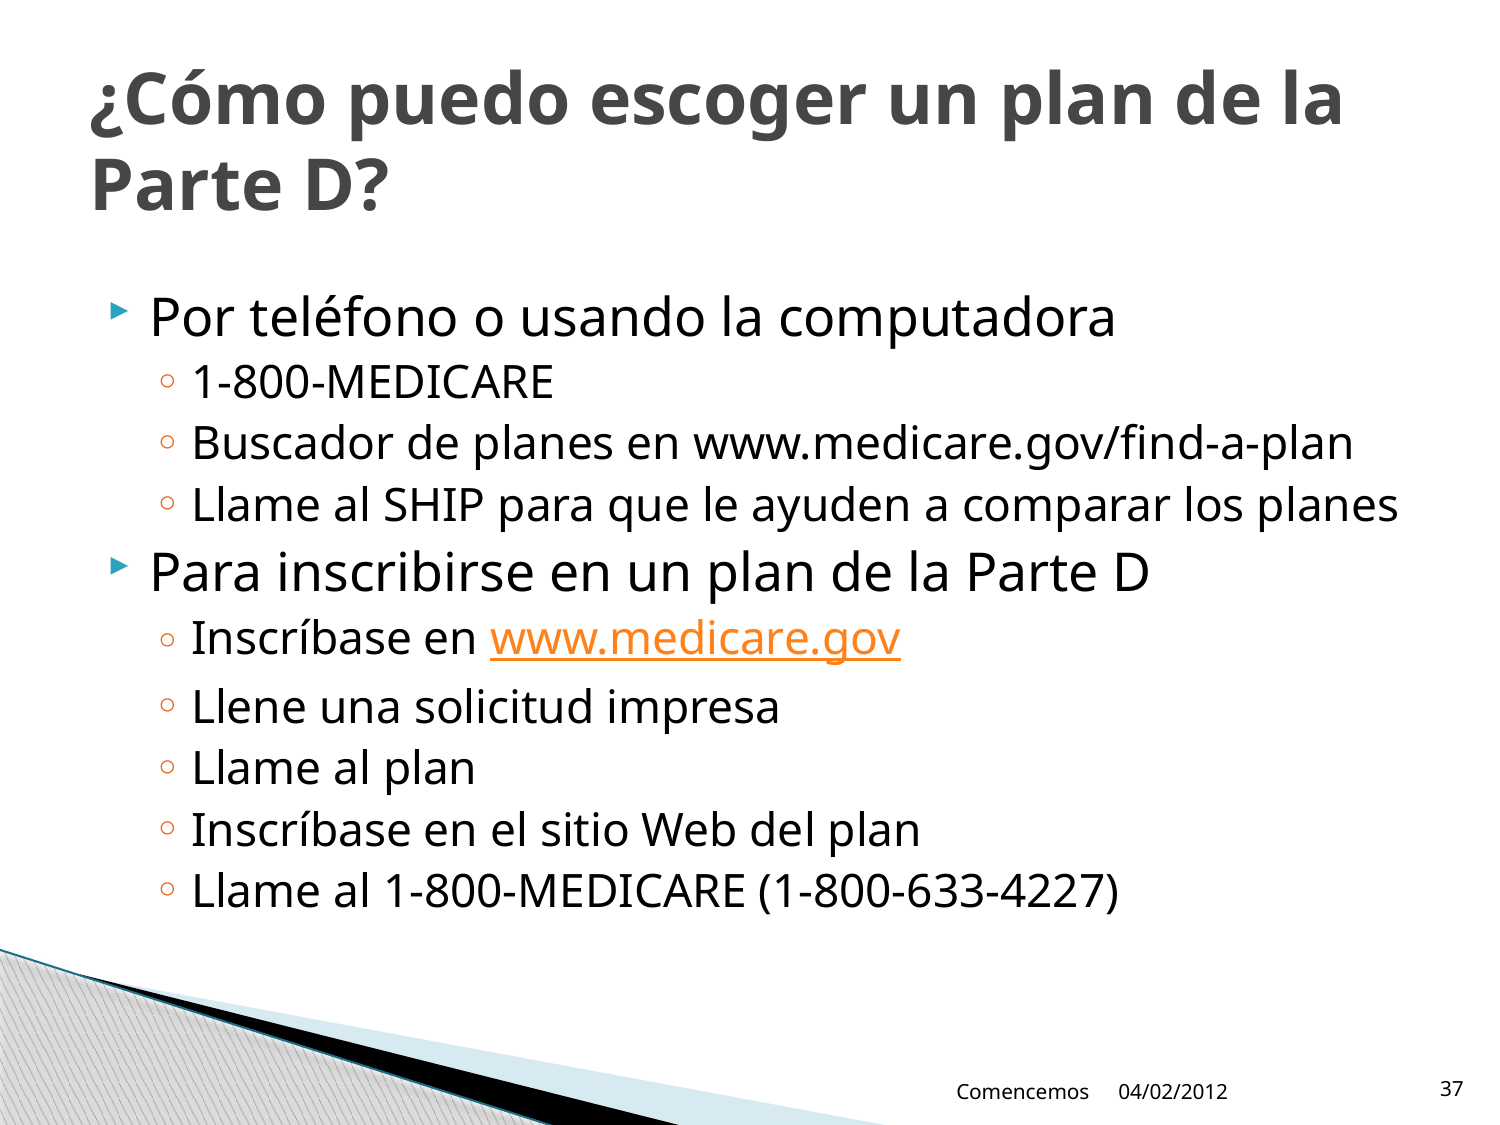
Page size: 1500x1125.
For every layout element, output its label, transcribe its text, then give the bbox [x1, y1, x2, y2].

title ¿Cómo puedo escoger un plan de la Parte D? [75, 45, 1425, 233]
list Por teléfono o usando la computadora 1-800-MEDICARE Buscador de planes en www.medicare.gov/find-a-plan Llame al SHIP para que le ayuden a comparar los planes Para inscribirse en un plan de la Parte D Inscríbase en www.medicare.gov Llene una solicitud impresa Llame al plan Inscríbase en el sitio Web del plan Llame al 1-800-MEDICARE (1-800-633-4227) [75, 275, 1425, 986]
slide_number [1105, 1051, 1418, 1112]
slide_number 37 [1418, 1051, 1479, 1112]
footer Comencemos [718, 1051, 1105, 1112]
